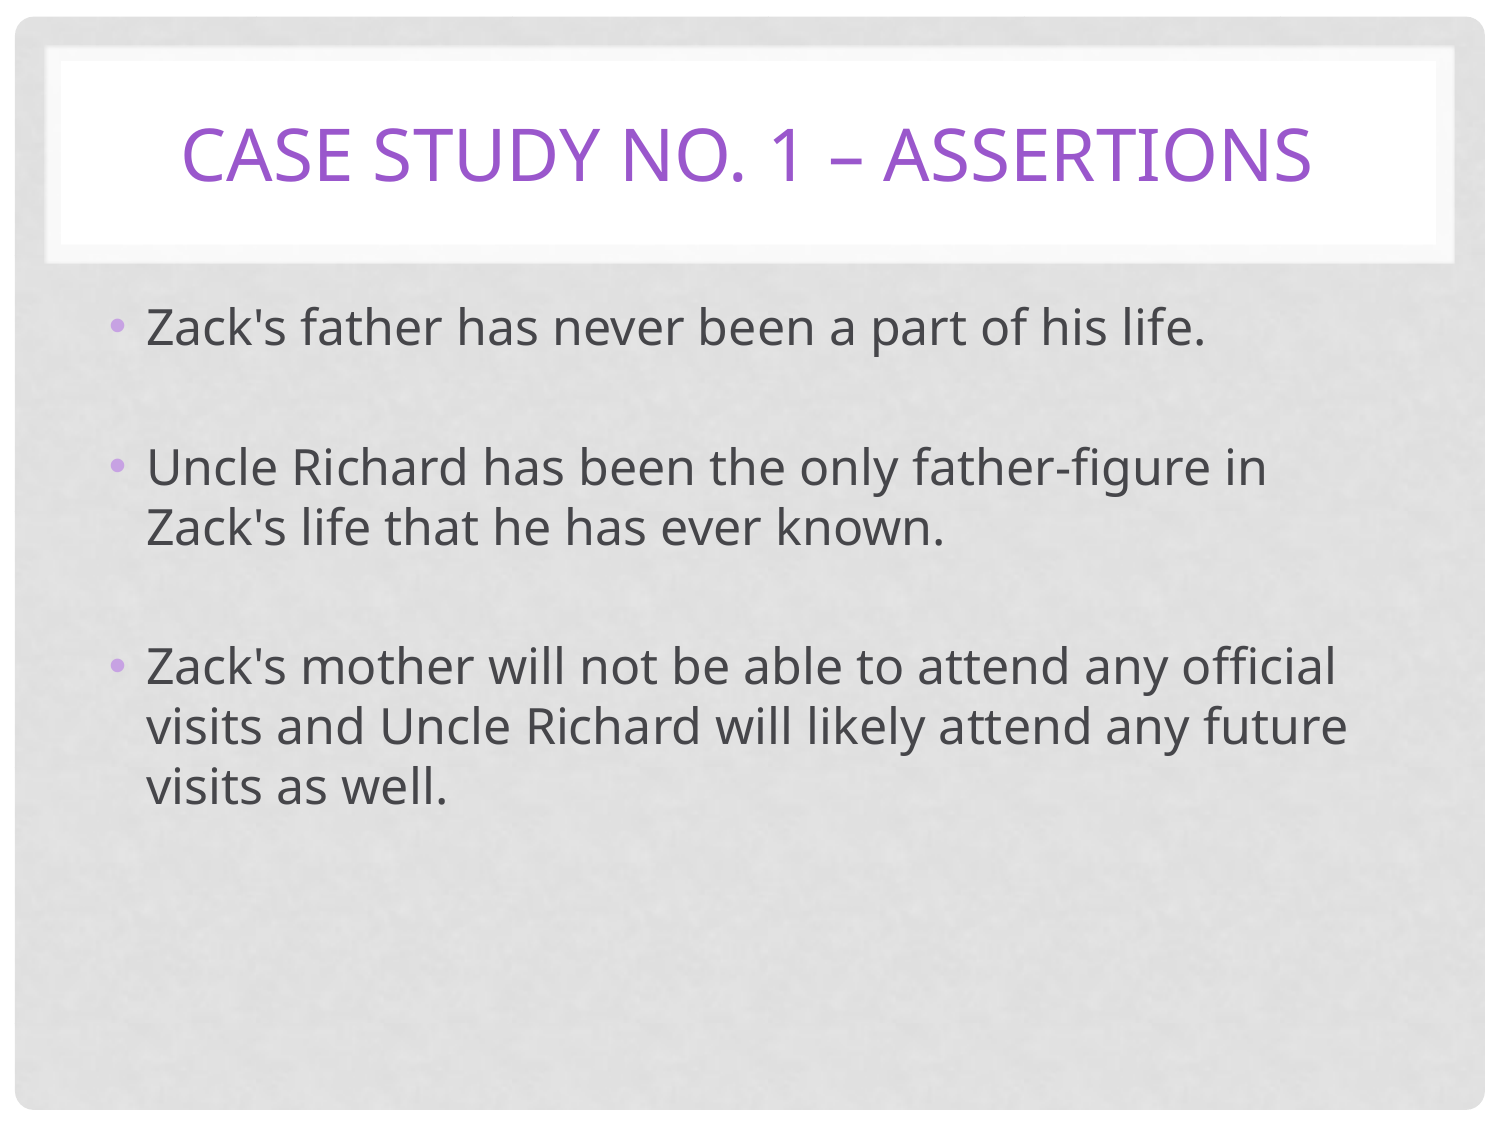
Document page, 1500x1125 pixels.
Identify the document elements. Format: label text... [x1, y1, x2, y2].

title Case study No. 1 – Assertions [69, 66, 1425, 238]
list Zack's father has never been a part of his life. Uncle Richard has been the only father-figure in Zack's life that he has ever known. Zack's mother will not be able to attend any official visits and Uncle Richard will likely attend any future visits as well. [75, 287, 1425, 1005]
